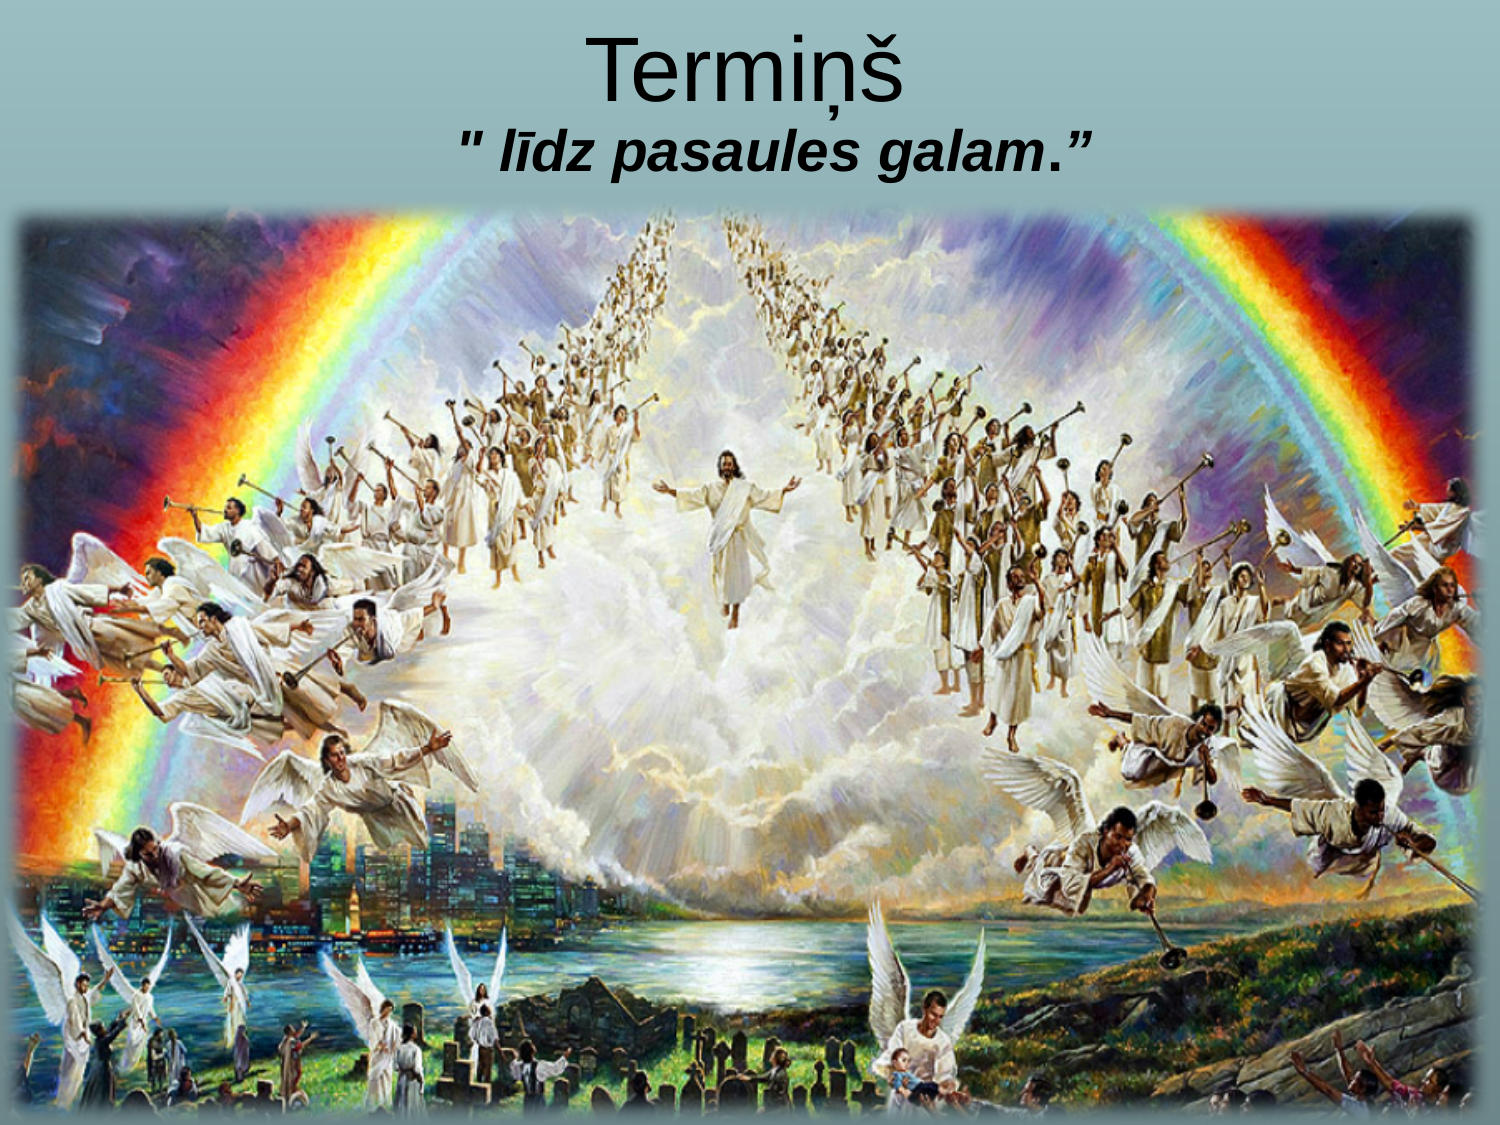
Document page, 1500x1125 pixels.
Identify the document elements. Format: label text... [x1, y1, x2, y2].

title Termiņš [70, 0, 1421, 105]
list " līdz pasaules galam.” [0, 105, 1500, 200]
picture [0, 198, 1493, 1125]
